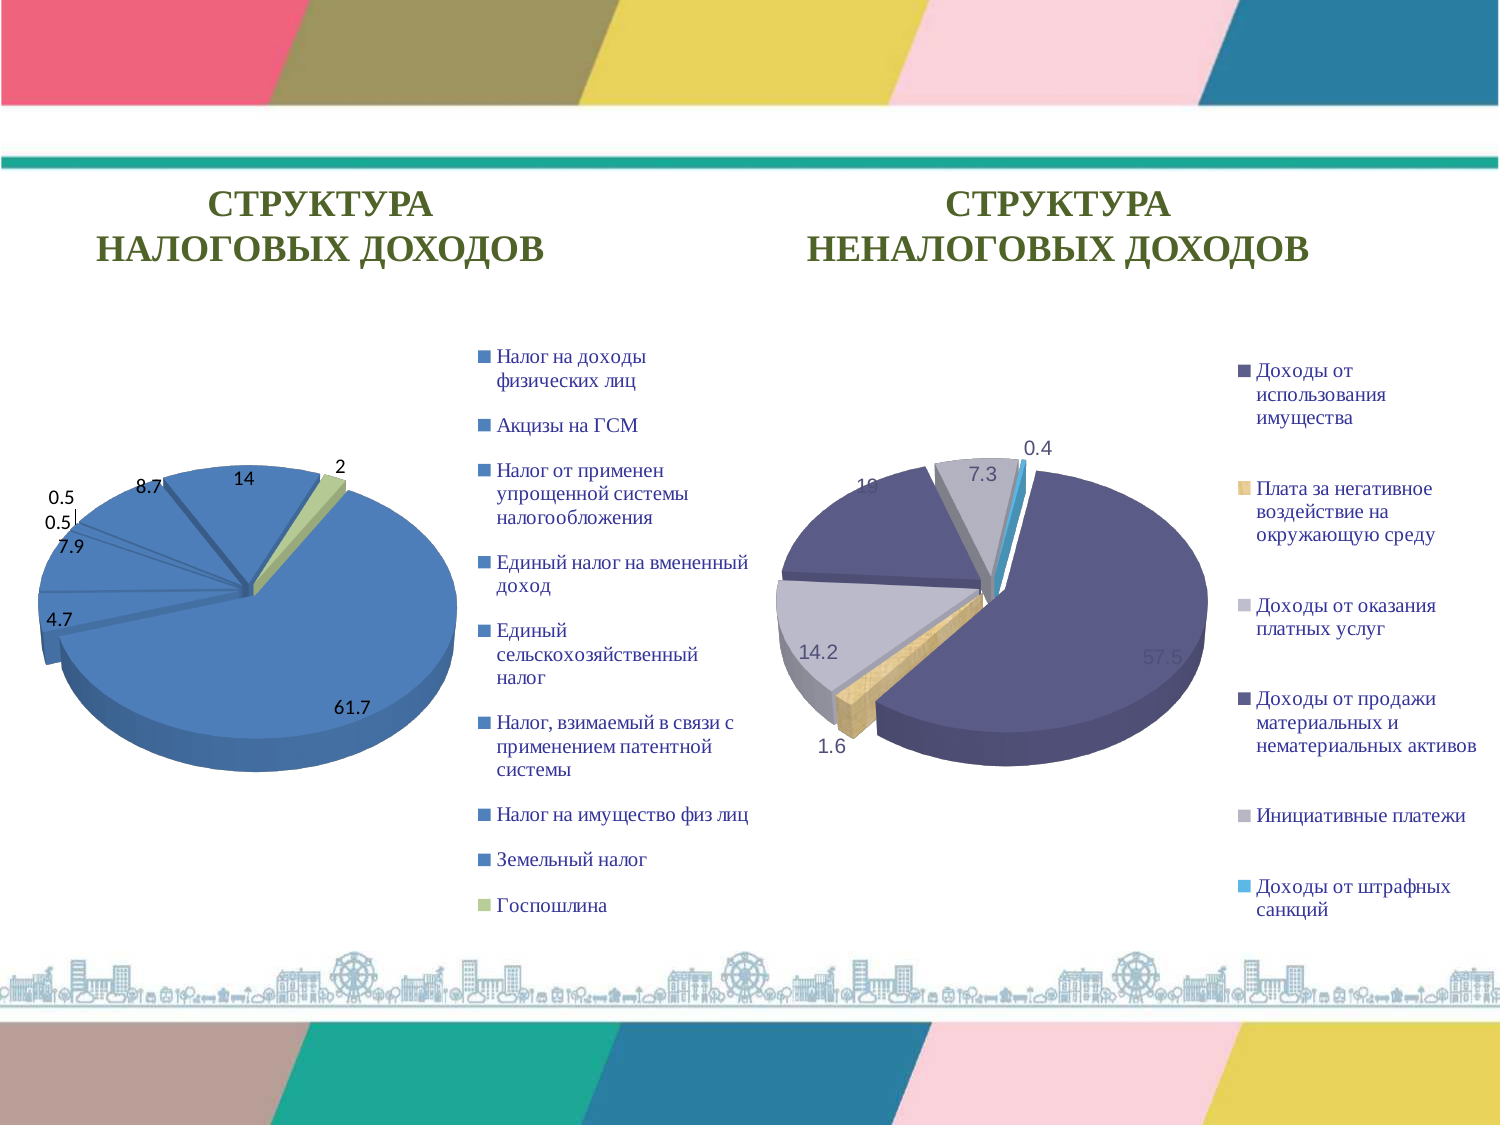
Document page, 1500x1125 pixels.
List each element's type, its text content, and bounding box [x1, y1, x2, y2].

picture [0, 951, 1500, 1125]
picture [0, 0, 1500, 172]
text_box СТРУКТУРА НАЛОГОВЫХ ДОХОДОВ [45, 180, 596, 275]
chart [0, 270, 1492, 976]
text_box СТРУКТУРА НЕНАЛОГОВЫХ ДОХОДОВ [791, 180, 1325, 269]
